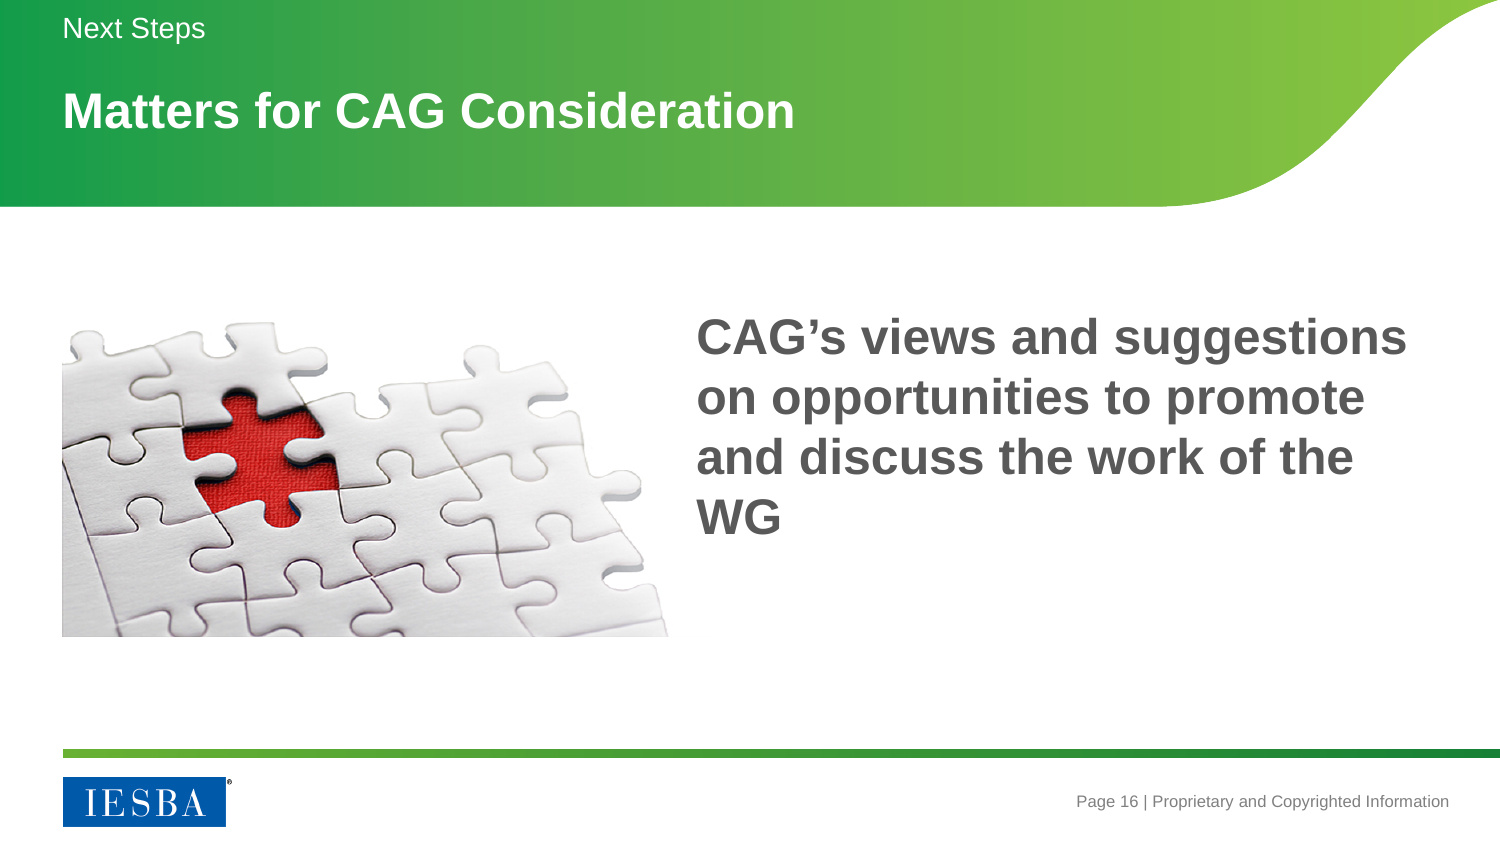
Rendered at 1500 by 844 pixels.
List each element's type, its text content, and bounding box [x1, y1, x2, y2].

picture [0, 0, 1500, 207]
picture [63, 777, 232, 827]
subtitle Next Steps [62, 9, 500, 38]
title Matters for CAG Consideration [62, 75, 1300, 142]
text_box CAG’s views and suggestions on opportunities to promote and discuss the work of the WG [726, 296, 1438, 638]
picture [62, 296, 726, 638]
